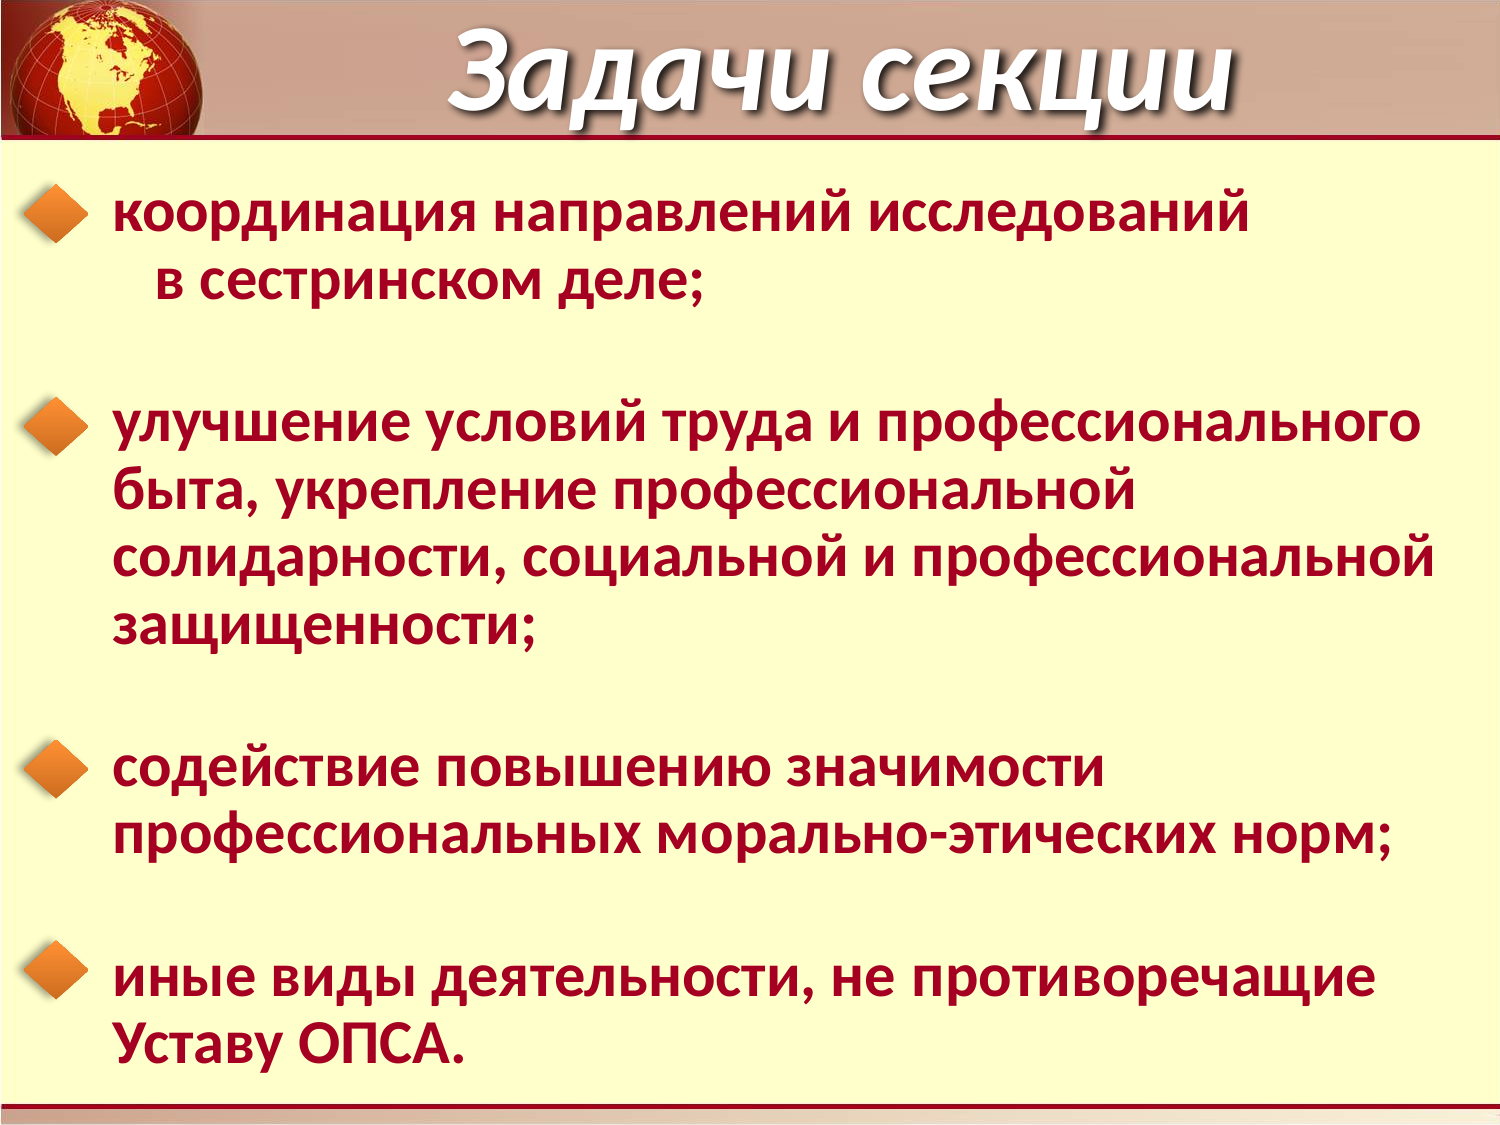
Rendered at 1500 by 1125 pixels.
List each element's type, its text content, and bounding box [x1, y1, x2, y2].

text_box Задачи секции [177, 0, 1500, 146]
picture [0, 0, 1500, 1125]
text_box [23, 940, 89, 1000]
text_box [23, 184, 89, 244]
text_box [23, 739, 89, 799]
text_box [23, 397, 89, 457]
text_box координация направлений исследований в сестринском деле; улучшение условий труда и профессионального быта, укрепление профессиональной солидарности, социальной и профессиональной защищенности; содействие повышению значимости профессиональных морально-этических норм; иные виды деятельности, не противоречащие Уставу ОПСА. [82, 170, 1500, 1078]
